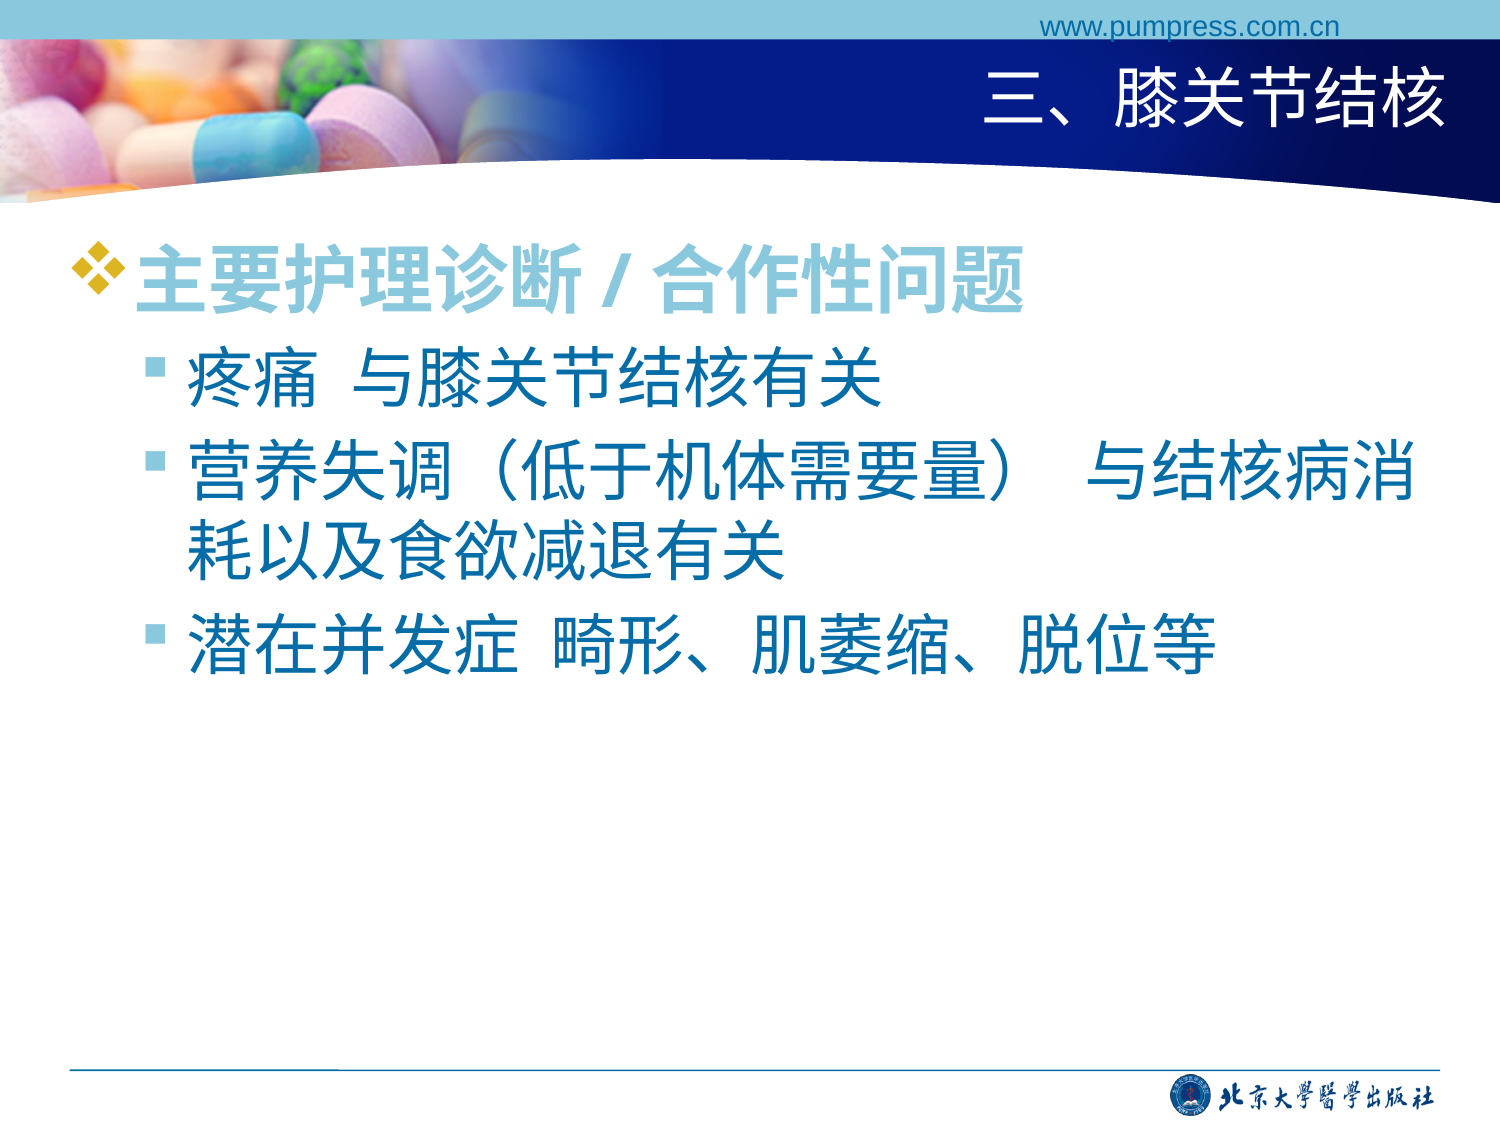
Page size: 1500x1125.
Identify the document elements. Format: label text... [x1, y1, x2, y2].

picture [0, 40, 1500, 203]
slide_number www.pumpress.com.cn [1025, 0, 1463, 38]
title 三、膝关节结核 [137, 49, 1463, 143]
picture [1170, 1074, 1436, 1118]
list 主要护理诊断/合作性问题 疼痛 与膝关节结核有关 营养失调（低于机体需要量） 与结核病消耗以及食欲减退有关 潜在并发症 畸形、肌萎缩、脱位等 [49, 224, 1463, 1026]
